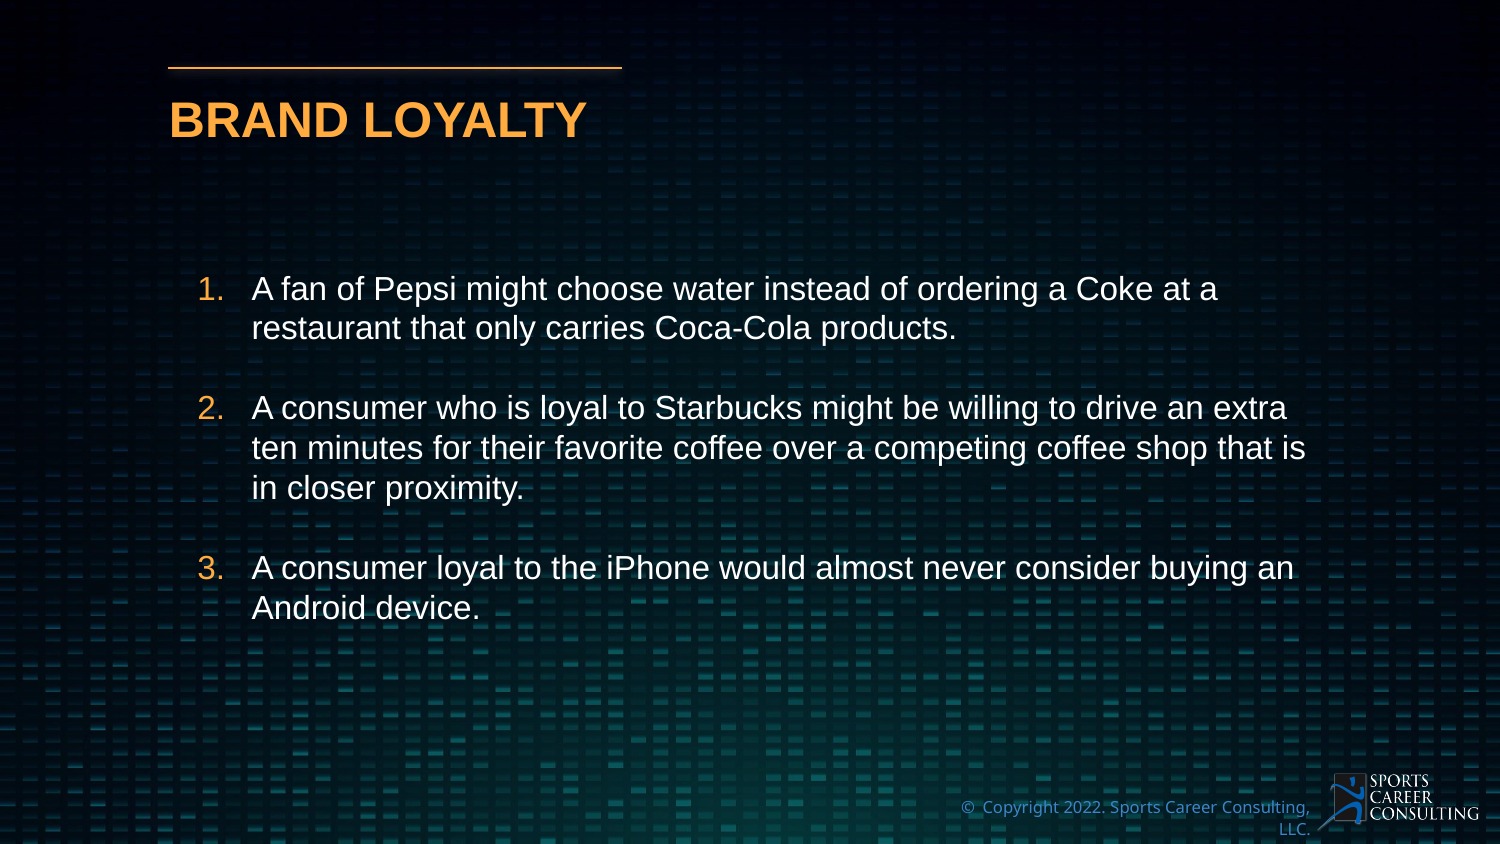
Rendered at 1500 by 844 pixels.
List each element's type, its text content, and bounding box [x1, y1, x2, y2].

list A fan of Pepsi might choose water instead of ordering a Coke at a restaurant that only carries Coca-Cola products. A consumer who is loyal to Starbucks might be willing to drive an extra ten minutes for their favorite coffee over a competing coffee shop that is in closer proximity. A consumer loyal to the iPhone would almost never consider buying an Android device. [161, 184, 1326, 683]
title BRAND LOYALTY [153, 72, 1462, 228]
text_box © Copyright 2022. Sports Career Consulting, LLC. [914, 769, 1326, 844]
picture [0, 0, 1500, 844]
